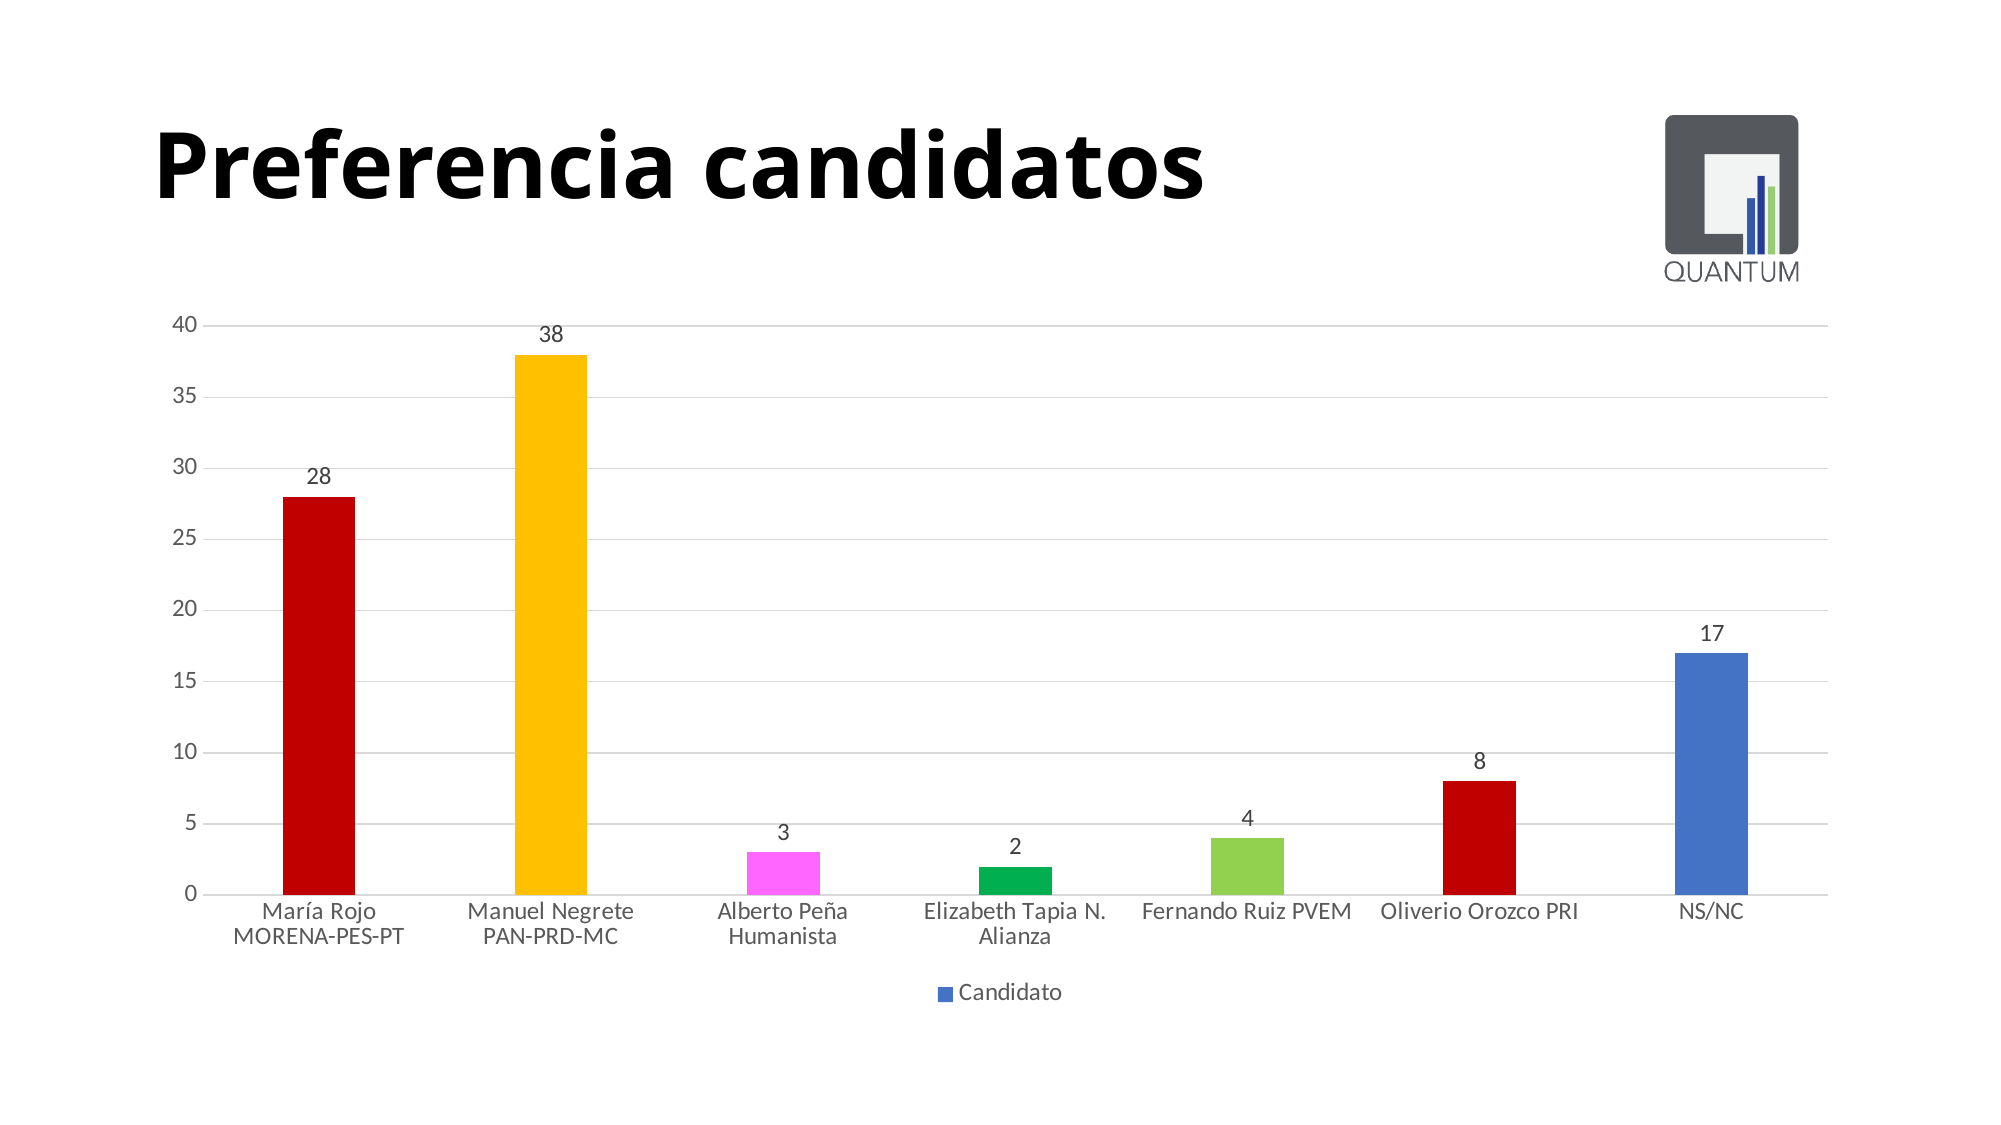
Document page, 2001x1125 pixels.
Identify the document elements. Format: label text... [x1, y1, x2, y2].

chart [137, 299, 1863, 1014]
picture [1661, 113, 1802, 285]
title Preferencia candidatos [137, 59, 1863, 278]
